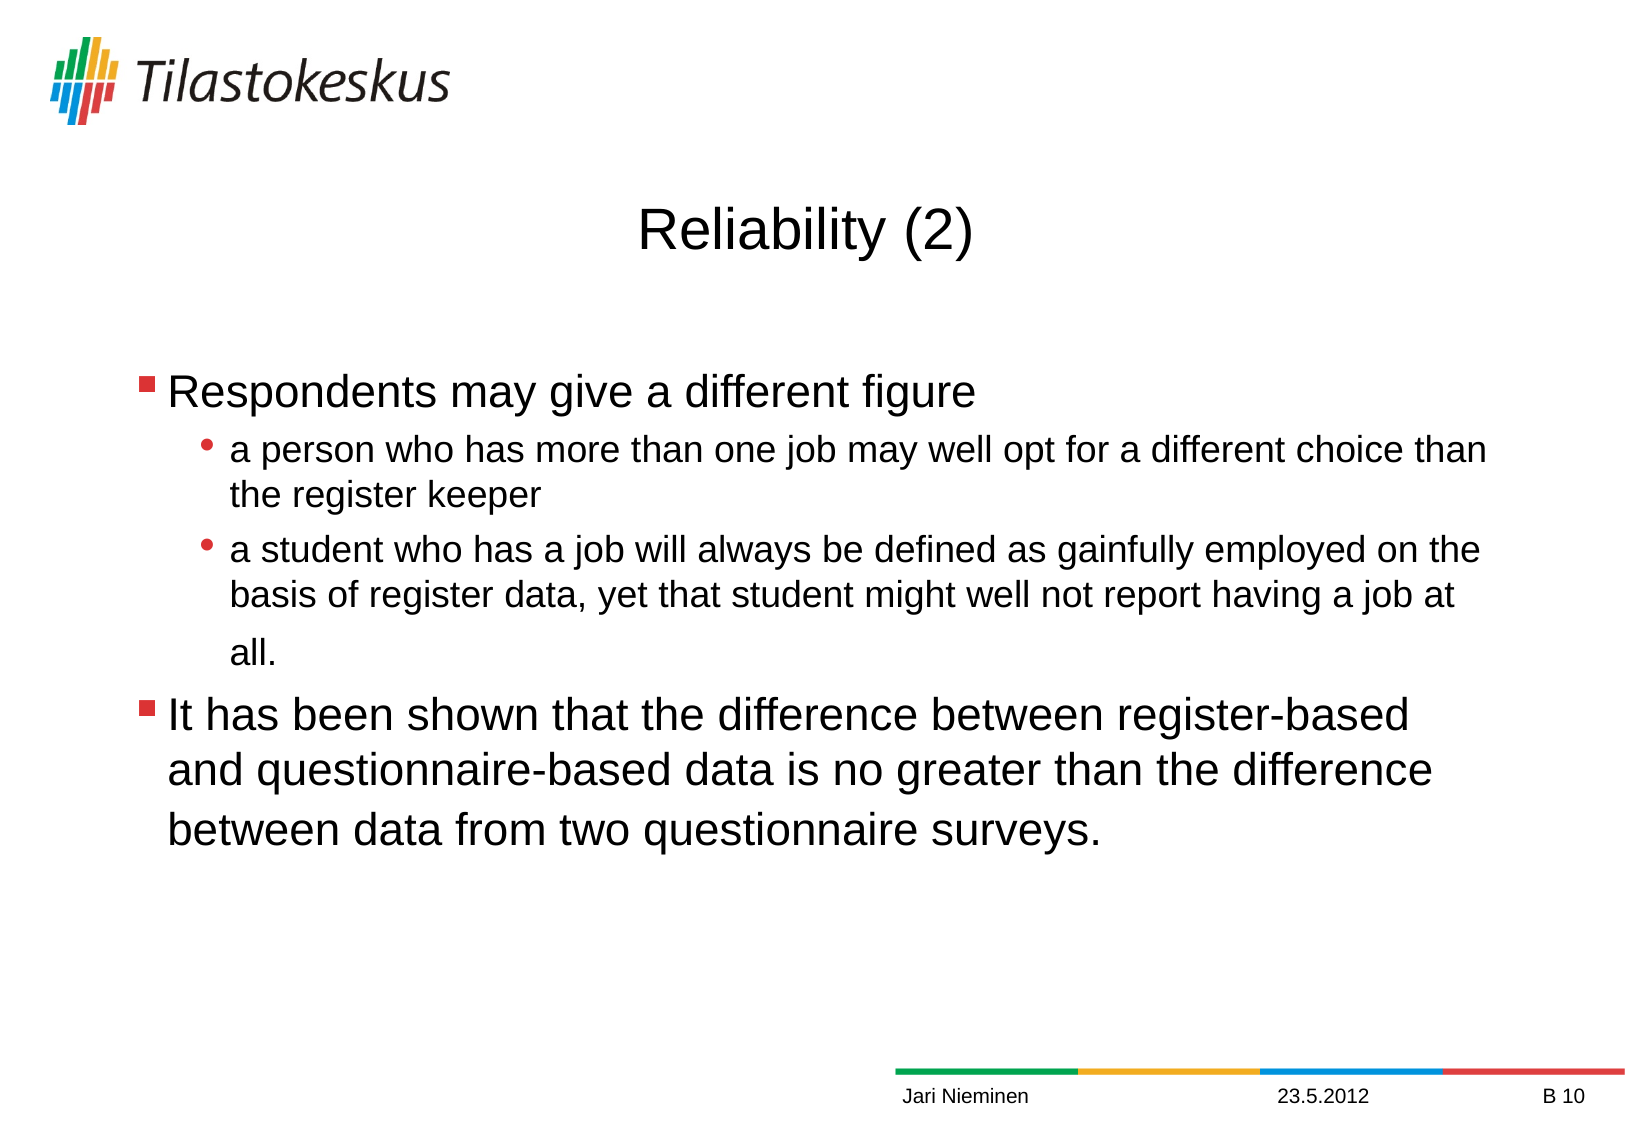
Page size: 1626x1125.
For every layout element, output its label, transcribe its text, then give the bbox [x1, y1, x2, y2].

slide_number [1262, 1074, 1509, 1125]
text_box Reliability (2) [115, 126, 1497, 327]
text_box Respondents may give a different figure a person who has more than one job may well opt for a different choice than the register keeper a student who has a job will always be defined as gainfully employed on the basis of register data, yet that student might well not report having a job at all. It has been shown that the difference between register-based and questionnaire-based data is no greater than the difference between data from two questionnaire surveys. [121, 350, 1504, 1000]
slide_number B 10 [1509, 1074, 1601, 1125]
footer Jari Nieminen [887, 1074, 1251, 1125]
picture [50, 37, 450, 125]
